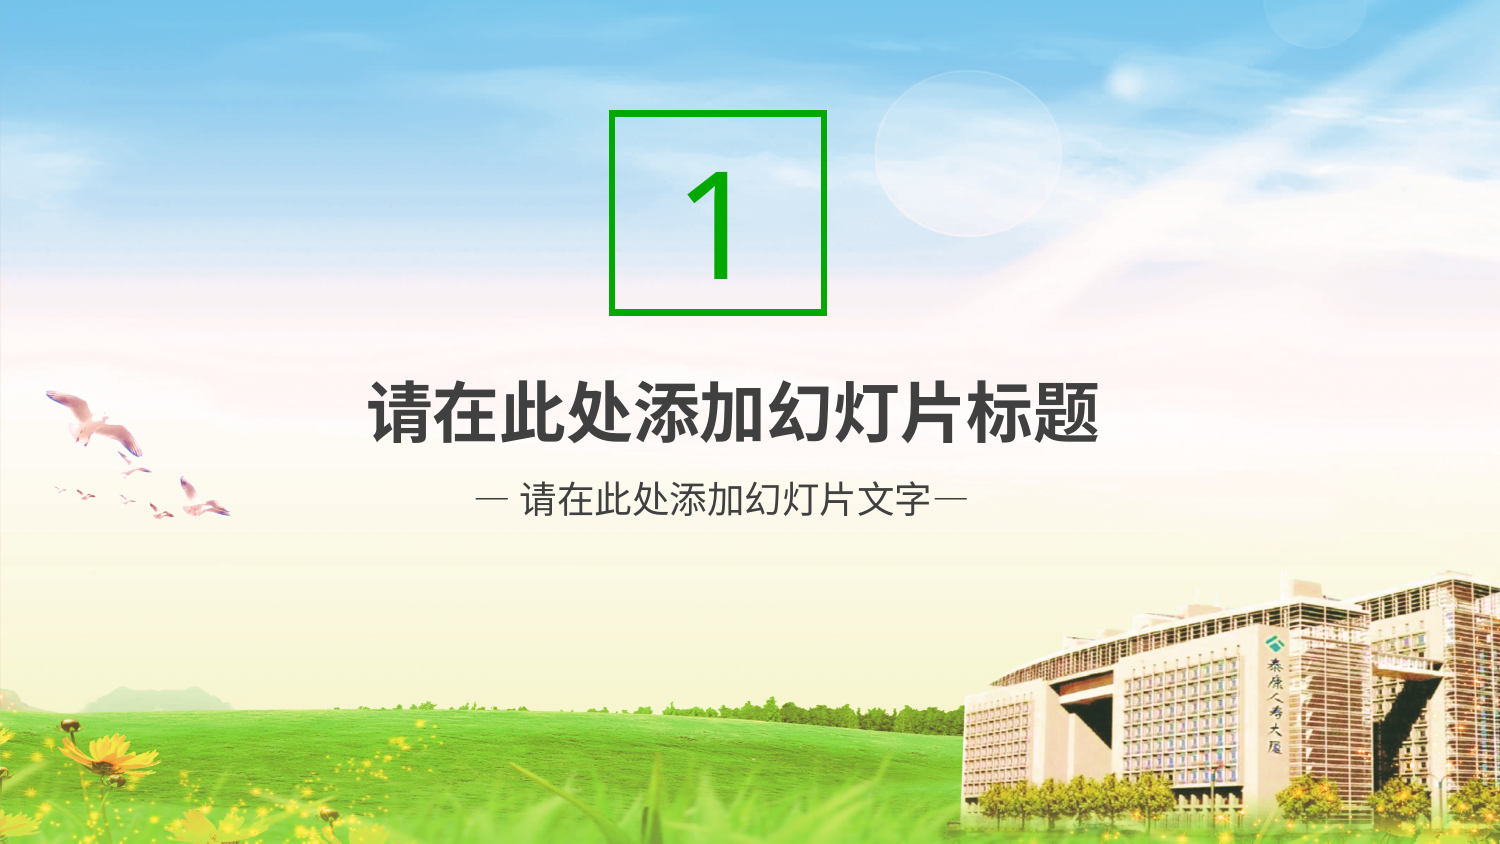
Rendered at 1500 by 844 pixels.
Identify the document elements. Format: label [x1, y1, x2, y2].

picture [0, 0, 1500, 844]
text_box [611, 113, 825, 318]
